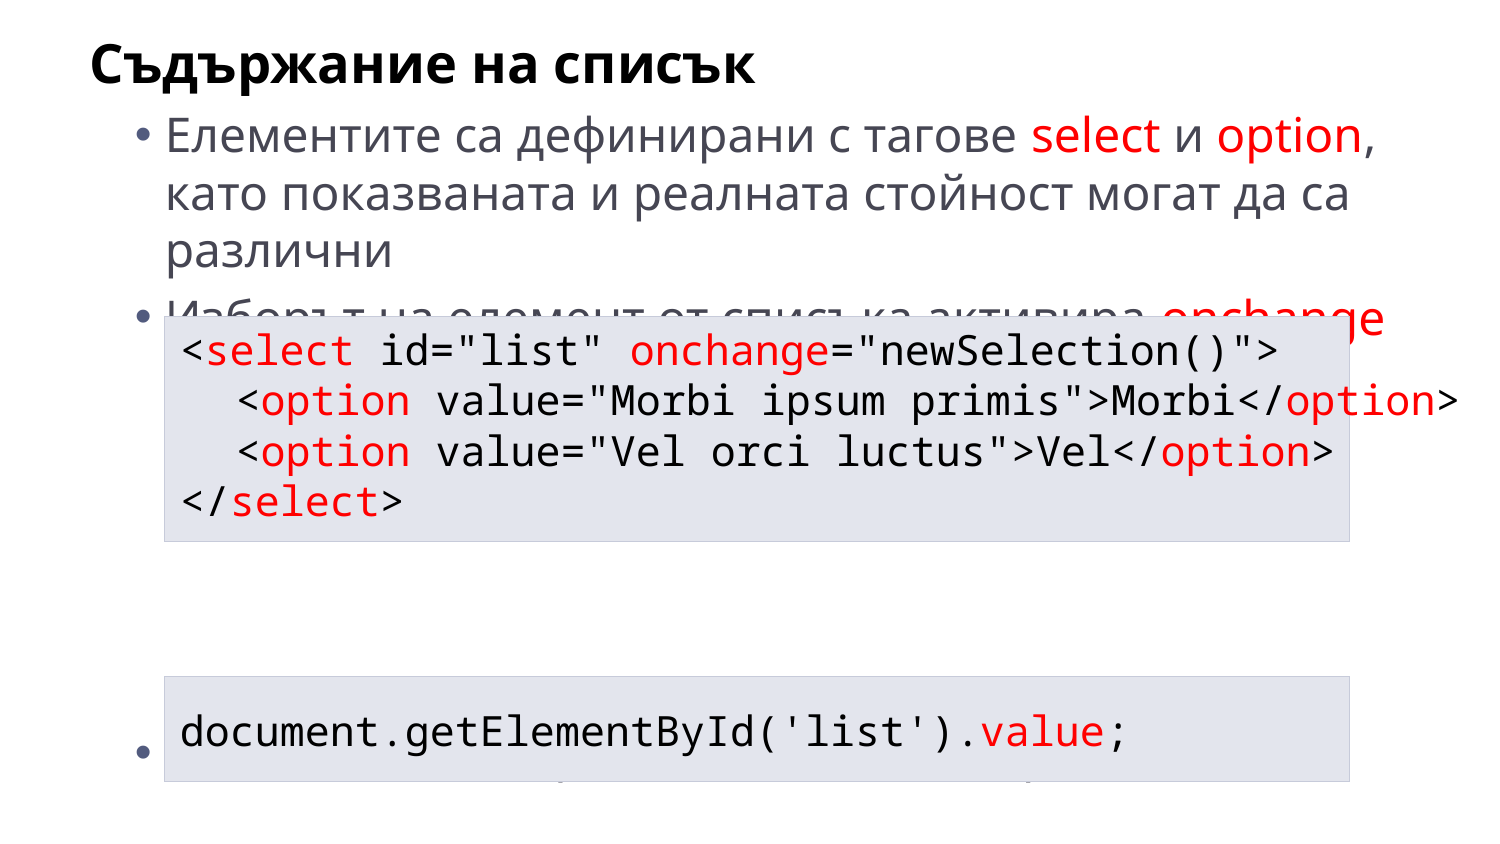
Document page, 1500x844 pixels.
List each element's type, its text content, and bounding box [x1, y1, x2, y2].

text_box document.getElementById('list').value; [164, 676, 1350, 782]
list Съдържание на списък Елементите са дефинирани с тагове select и option, като показваната и реалната стойност могат да са различни Изборът на елемент от списъка активира onchange Достъпът до избраната стойност е през value [75, 21, 1475, 835]
text_box <select id="list" onchange="newSelection()"> <option value="Morbi ipsum primis">Morbi</option> <option value="Vel orci luctus">Vel</option> </select> [164, 316, 1350, 542]
